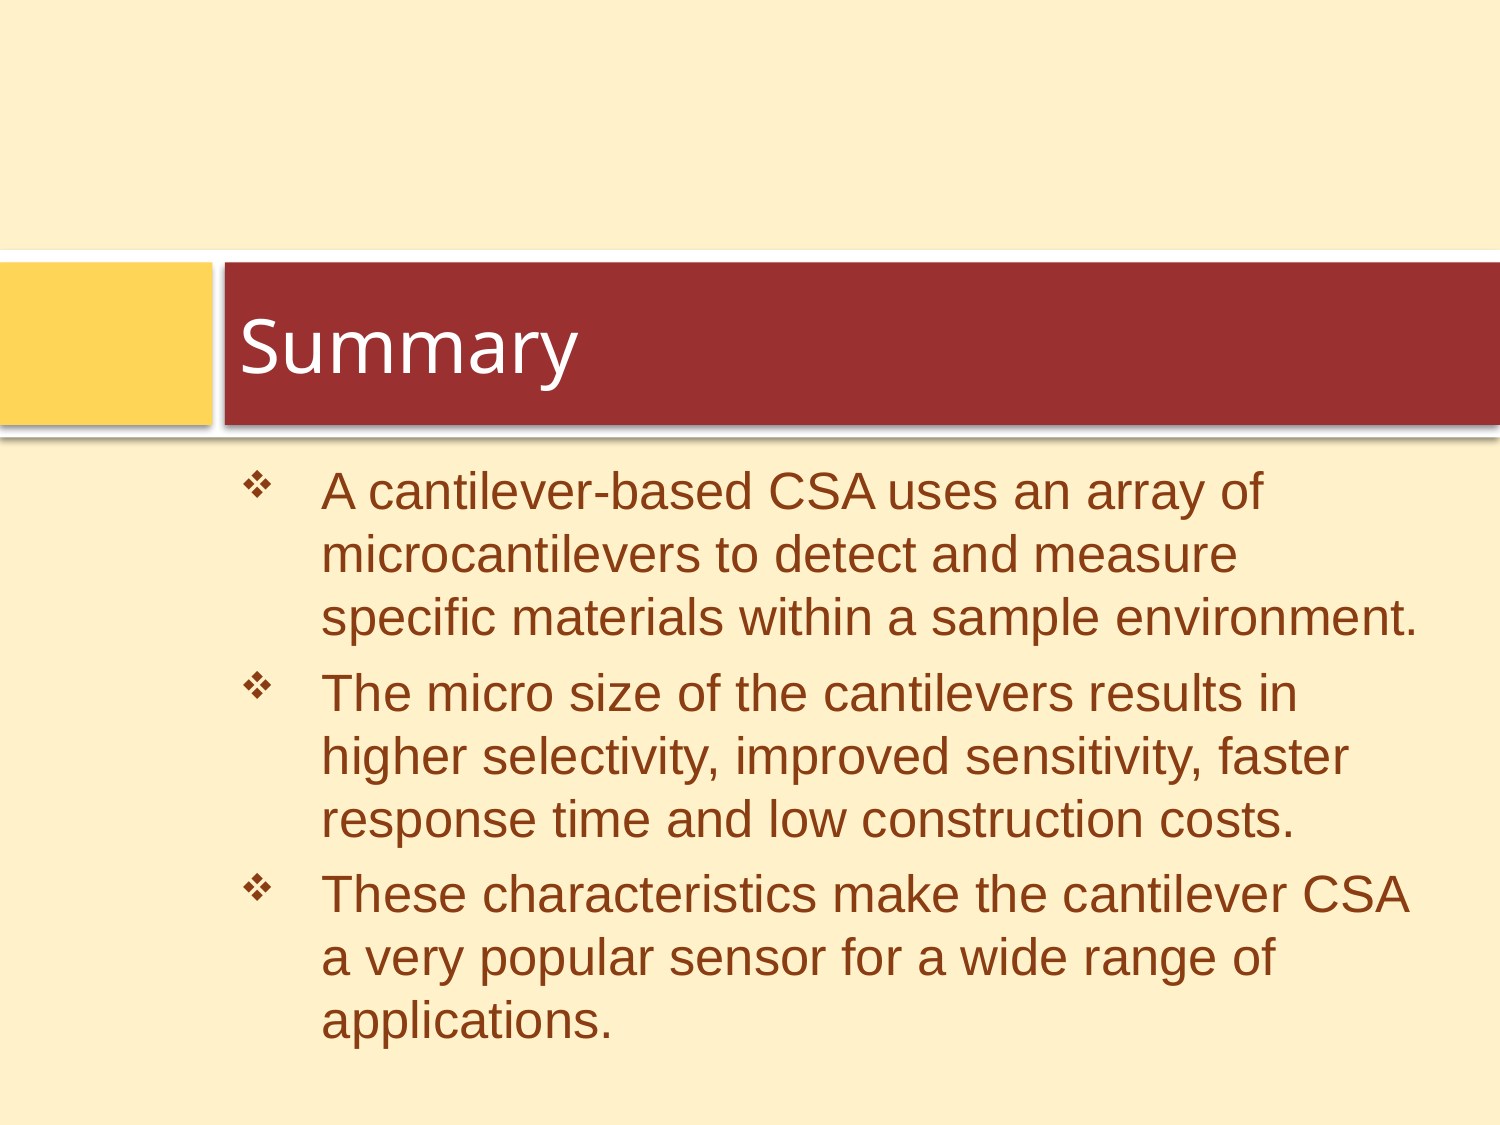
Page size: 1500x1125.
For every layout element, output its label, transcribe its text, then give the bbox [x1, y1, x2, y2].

title Summary [225, 262, 1475, 425]
list A cantilever-based CSA uses an array of microcantilevers to detect and measure specific materials within a sample environment. The micro size of the cantilevers results in higher selectivity, improved sensitivity, faster response time and low construction costs. These characteristics make the cantilever CSA a very popular sensor for a wide range of applications. [225, 450, 1438, 1070]
